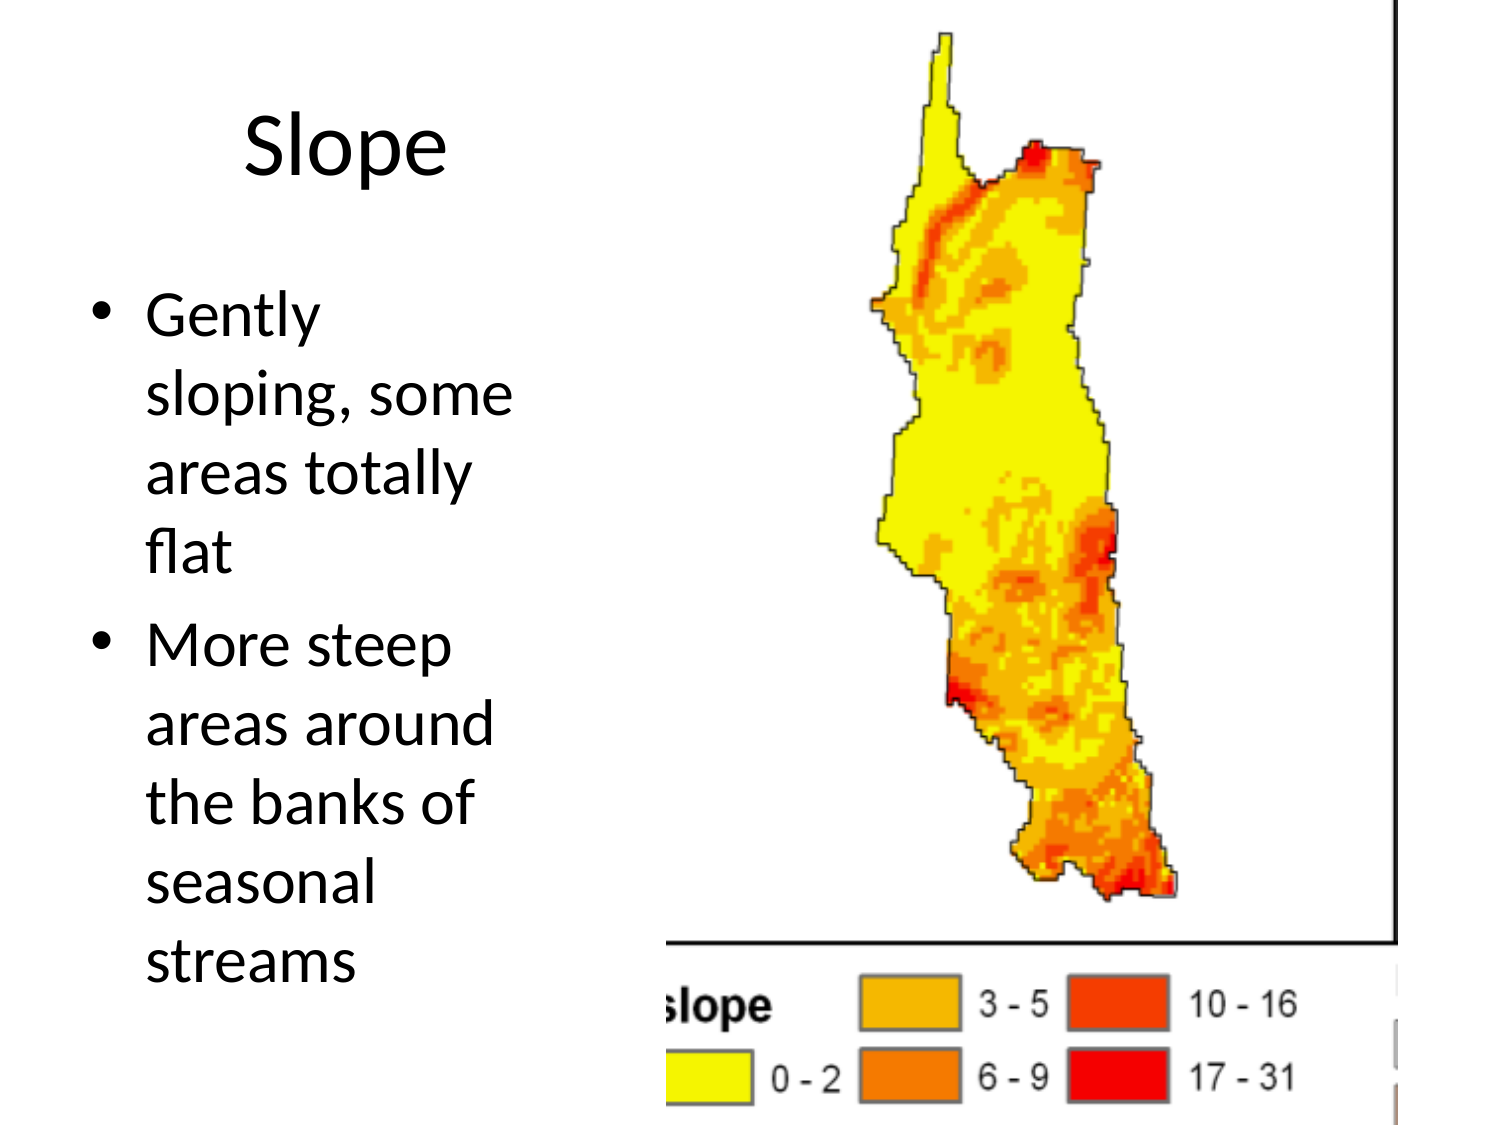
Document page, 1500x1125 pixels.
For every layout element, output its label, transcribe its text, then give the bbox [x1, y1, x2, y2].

picture [665, 0, 1399, 1125]
title Slope [75, 45, 618, 233]
list Gently sloping, some areas totally flat More steep areas around the banks of seasonal streams [75, 262, 552, 1005]
